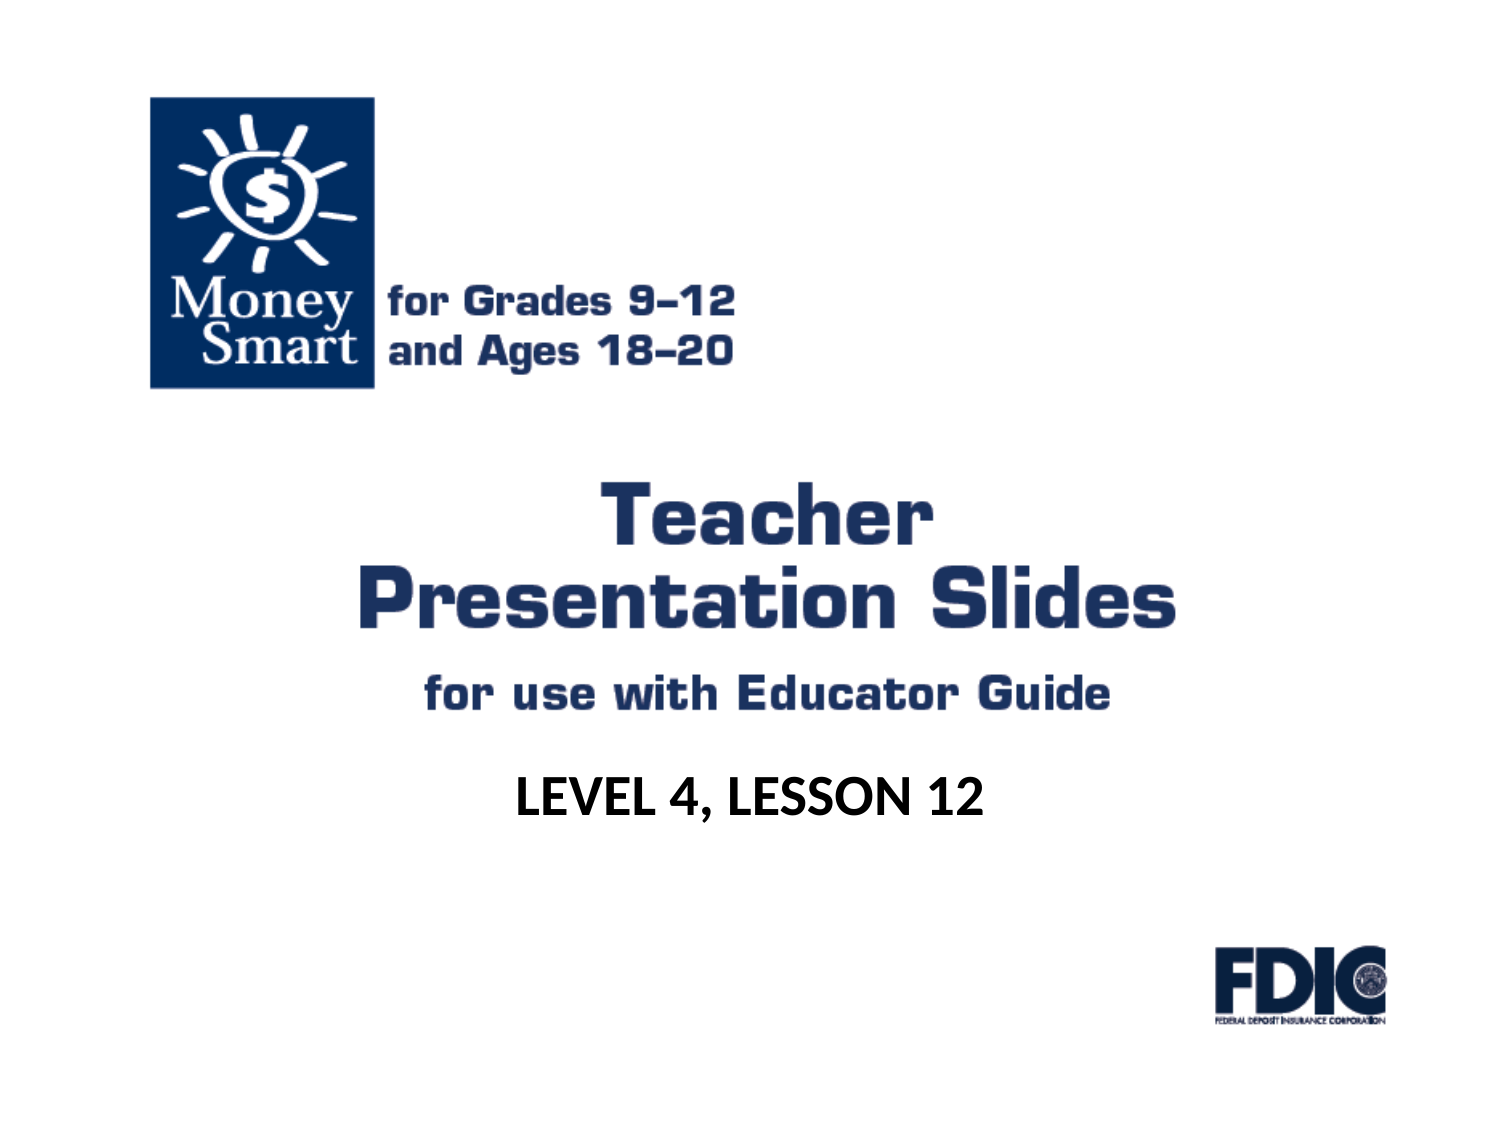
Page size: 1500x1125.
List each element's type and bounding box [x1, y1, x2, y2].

picture [112, 50, 1413, 1055]
